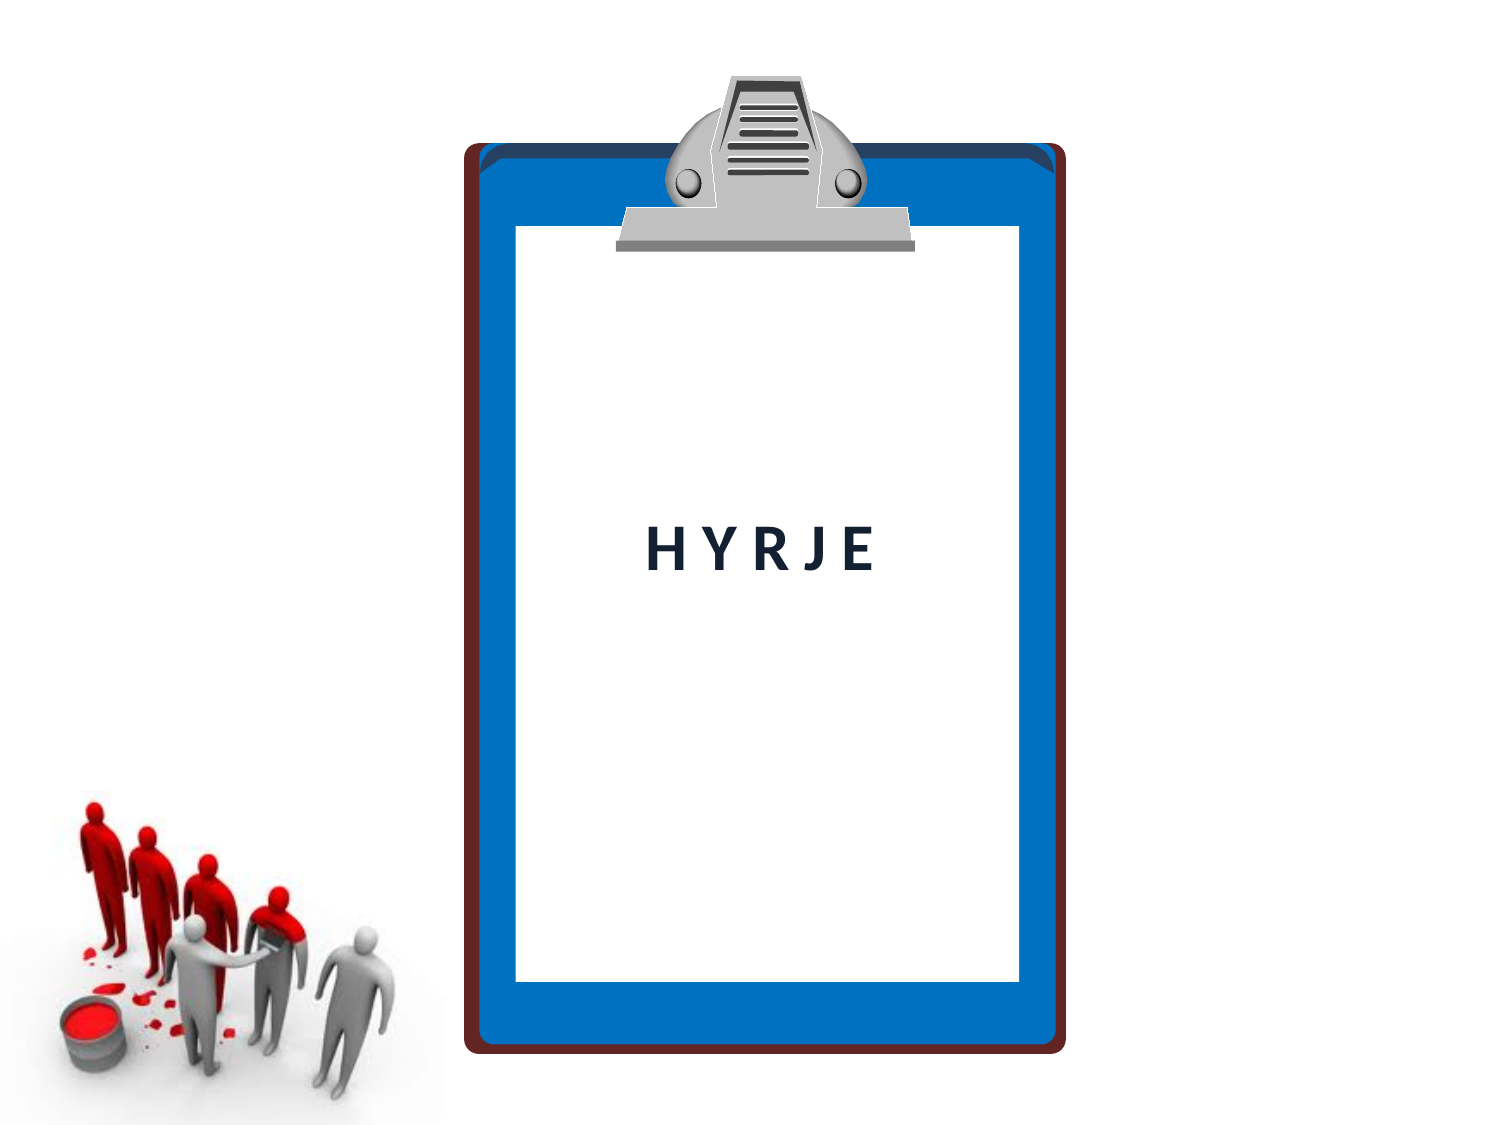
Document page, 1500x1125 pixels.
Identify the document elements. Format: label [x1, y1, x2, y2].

picture [0, 790, 446, 1125]
text_box [463, 74, 1067, 1056]
